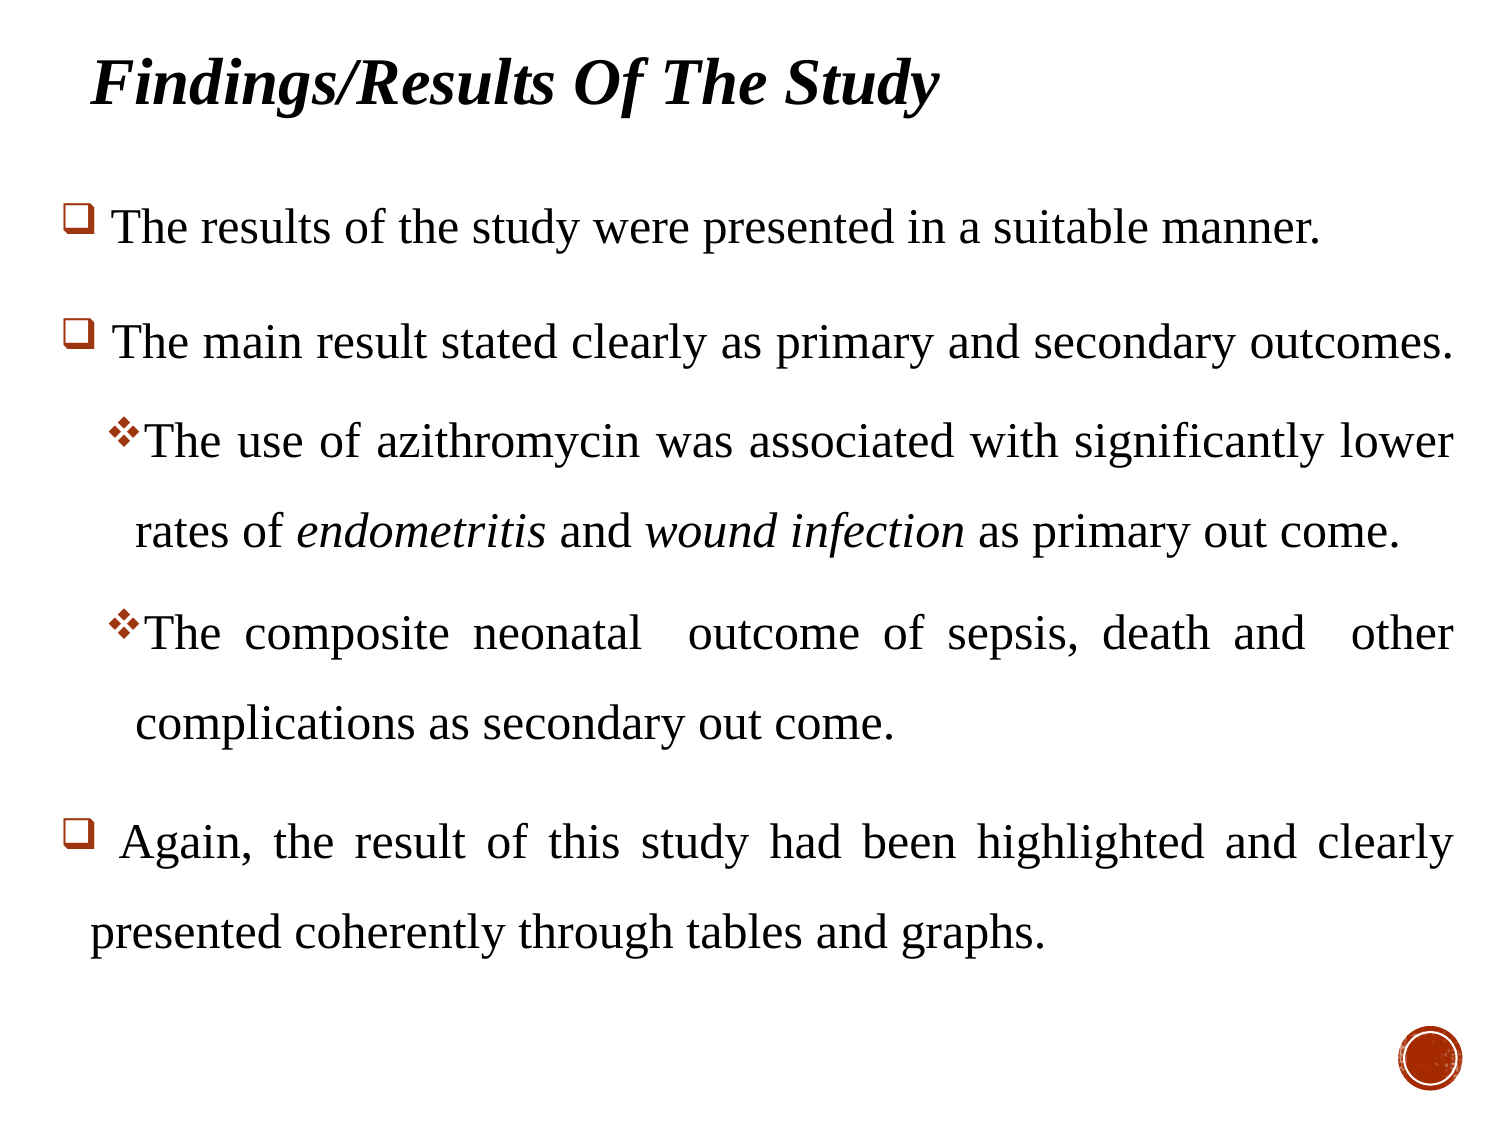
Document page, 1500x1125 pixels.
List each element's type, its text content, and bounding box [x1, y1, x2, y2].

title Findings/Results Of The Study [75, 36, 1313, 130]
slide_number [1391, 1028, 1471, 1089]
list The results of the study were presented in a suitable manner. The main result stated clearly as primary and secondary outcomes. The use of azithromycin was associated with significantly lower rates of endometritis and wound infection as primary out come. The composite neonatal outcome of sepsis, death and other complications as secondary out come. Again, the result of this study had been highlighted and clearly presented coherently through tables and graphs. [45, 156, 1471, 1029]
